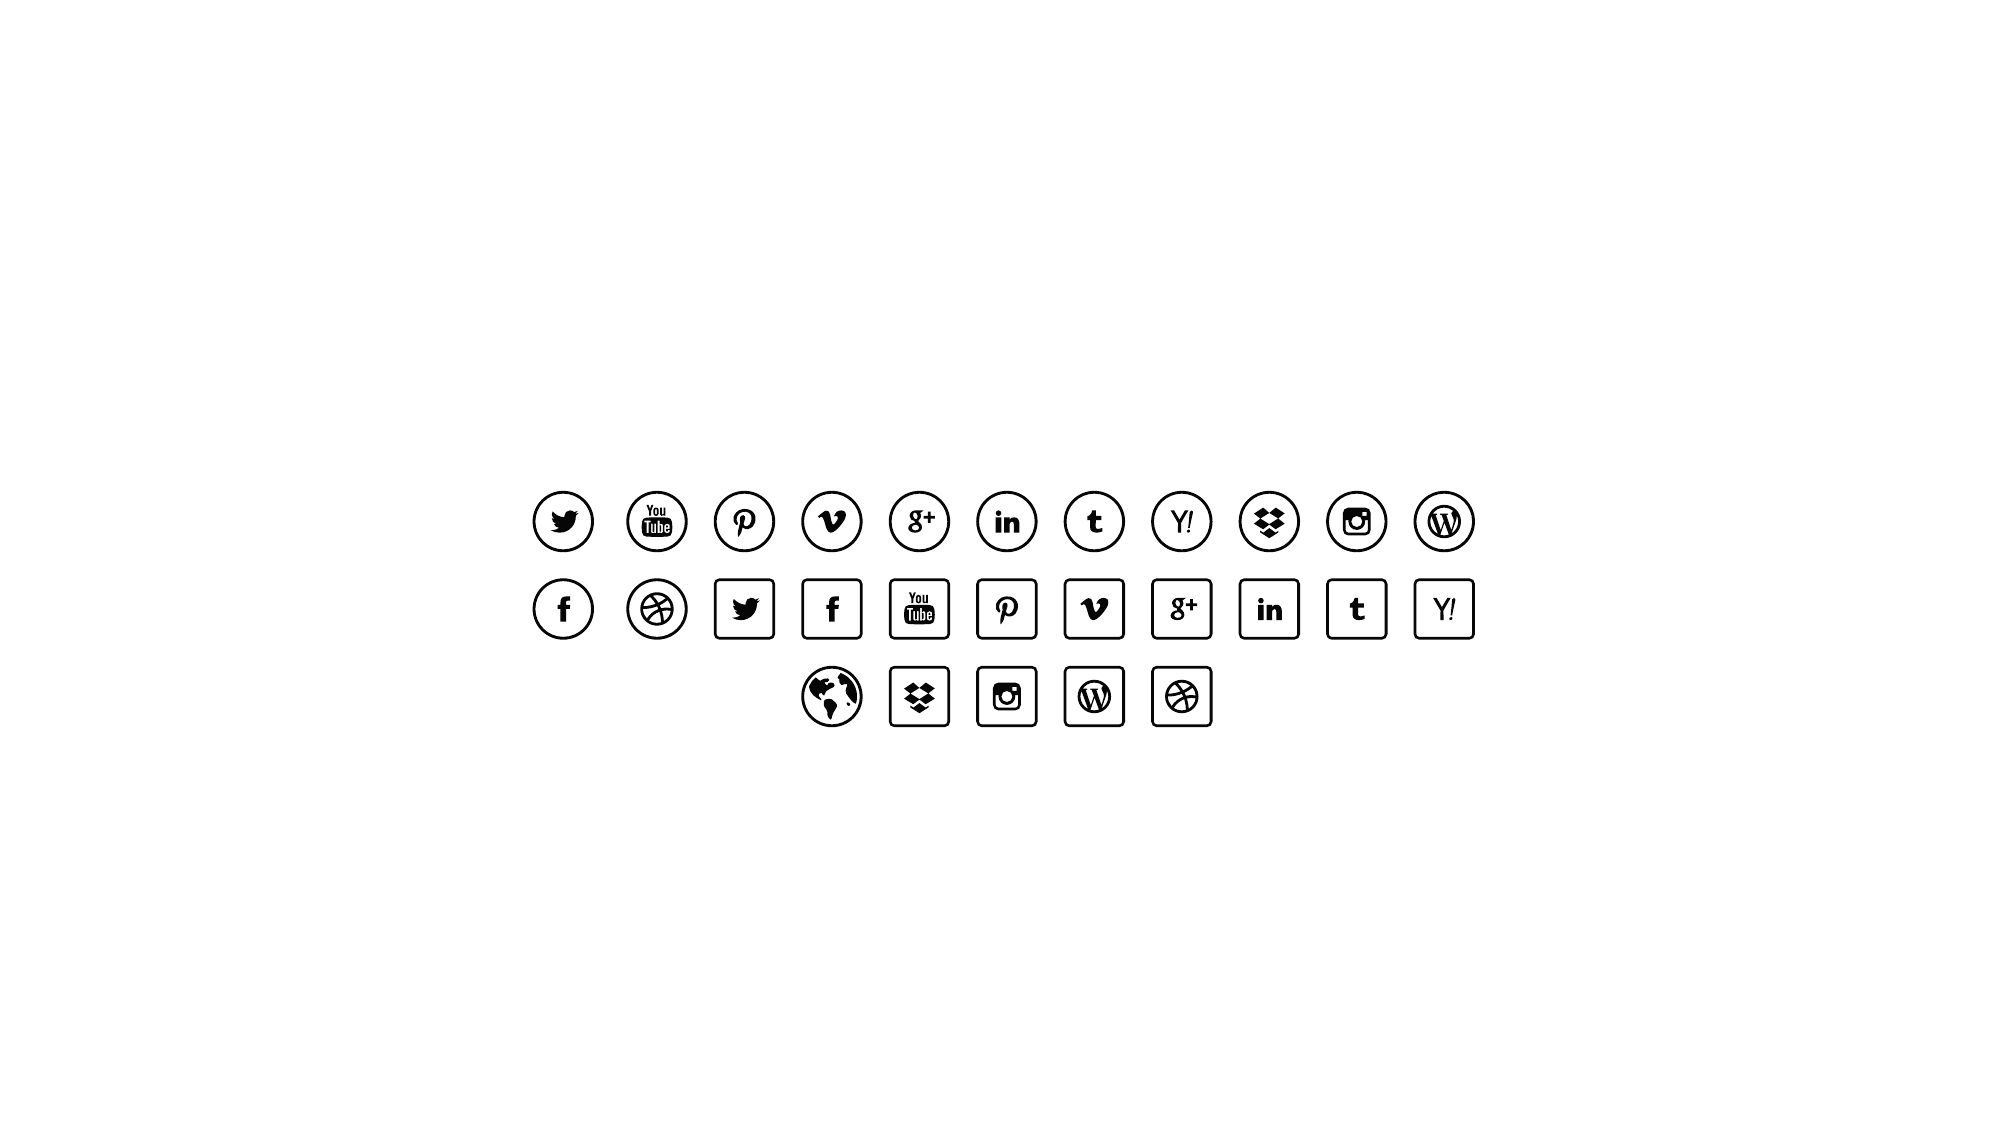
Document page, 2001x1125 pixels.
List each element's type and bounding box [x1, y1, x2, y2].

text_box [1151, 578, 1213, 640]
text_box [713, 490, 776, 553]
text_box [1238, 578, 1301, 640]
text_box [1413, 490, 1475, 553]
text_box [801, 490, 863, 553]
text_box [1413, 578, 1475, 640]
text_box [626, 578, 688, 640]
text_box [888, 665, 951, 728]
text_box [888, 490, 951, 553]
text_box [532, 490, 594, 553]
text_box [1326, 578, 1388, 640]
text_box [801, 578, 863, 640]
text_box [1063, 490, 1126, 553]
text_box [976, 578, 1038, 640]
text_box [1151, 490, 1213, 553]
text_box [532, 578, 594, 640]
text_box [1063, 578, 1126, 640]
text_box [1063, 665, 1126, 728]
text_box [1151, 665, 1213, 728]
text_box [1326, 490, 1388, 553]
text_box [976, 665, 1038, 728]
text_box [626, 490, 688, 553]
text_box [888, 578, 951, 640]
text_box [1238, 490, 1301, 553]
text_box [713, 578, 776, 640]
text_box [976, 490, 1038, 553]
text_box [801, 665, 863, 728]
